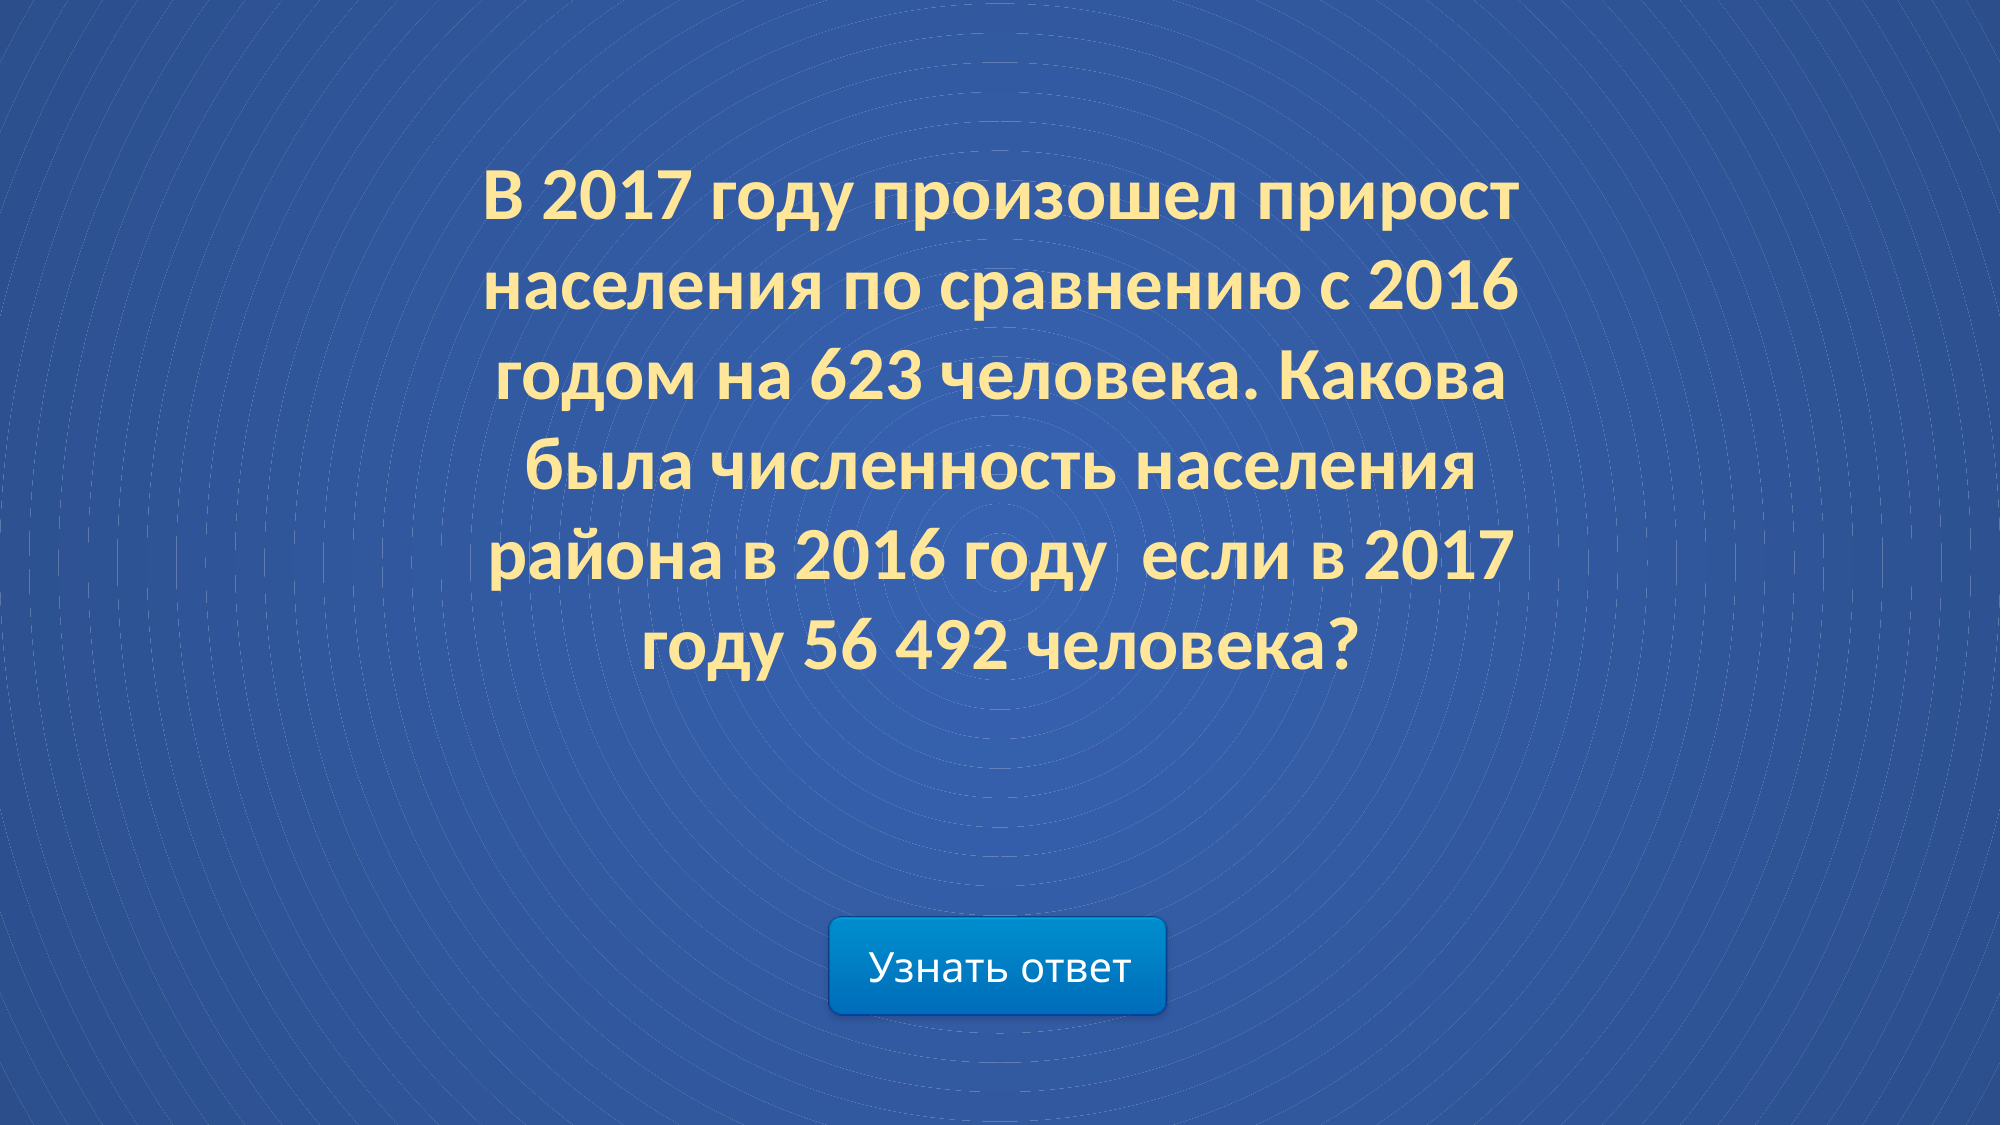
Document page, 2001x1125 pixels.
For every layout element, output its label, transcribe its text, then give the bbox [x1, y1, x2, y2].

picture [793, 902, 1180, 1035]
text_box В 2017 году произошел прирост населения по сравнению с 2016 годом на 623 человека. Какова была численность населения района в 2016 году если в 2017 году 56 492 человека? [404, 137, 1599, 780]
